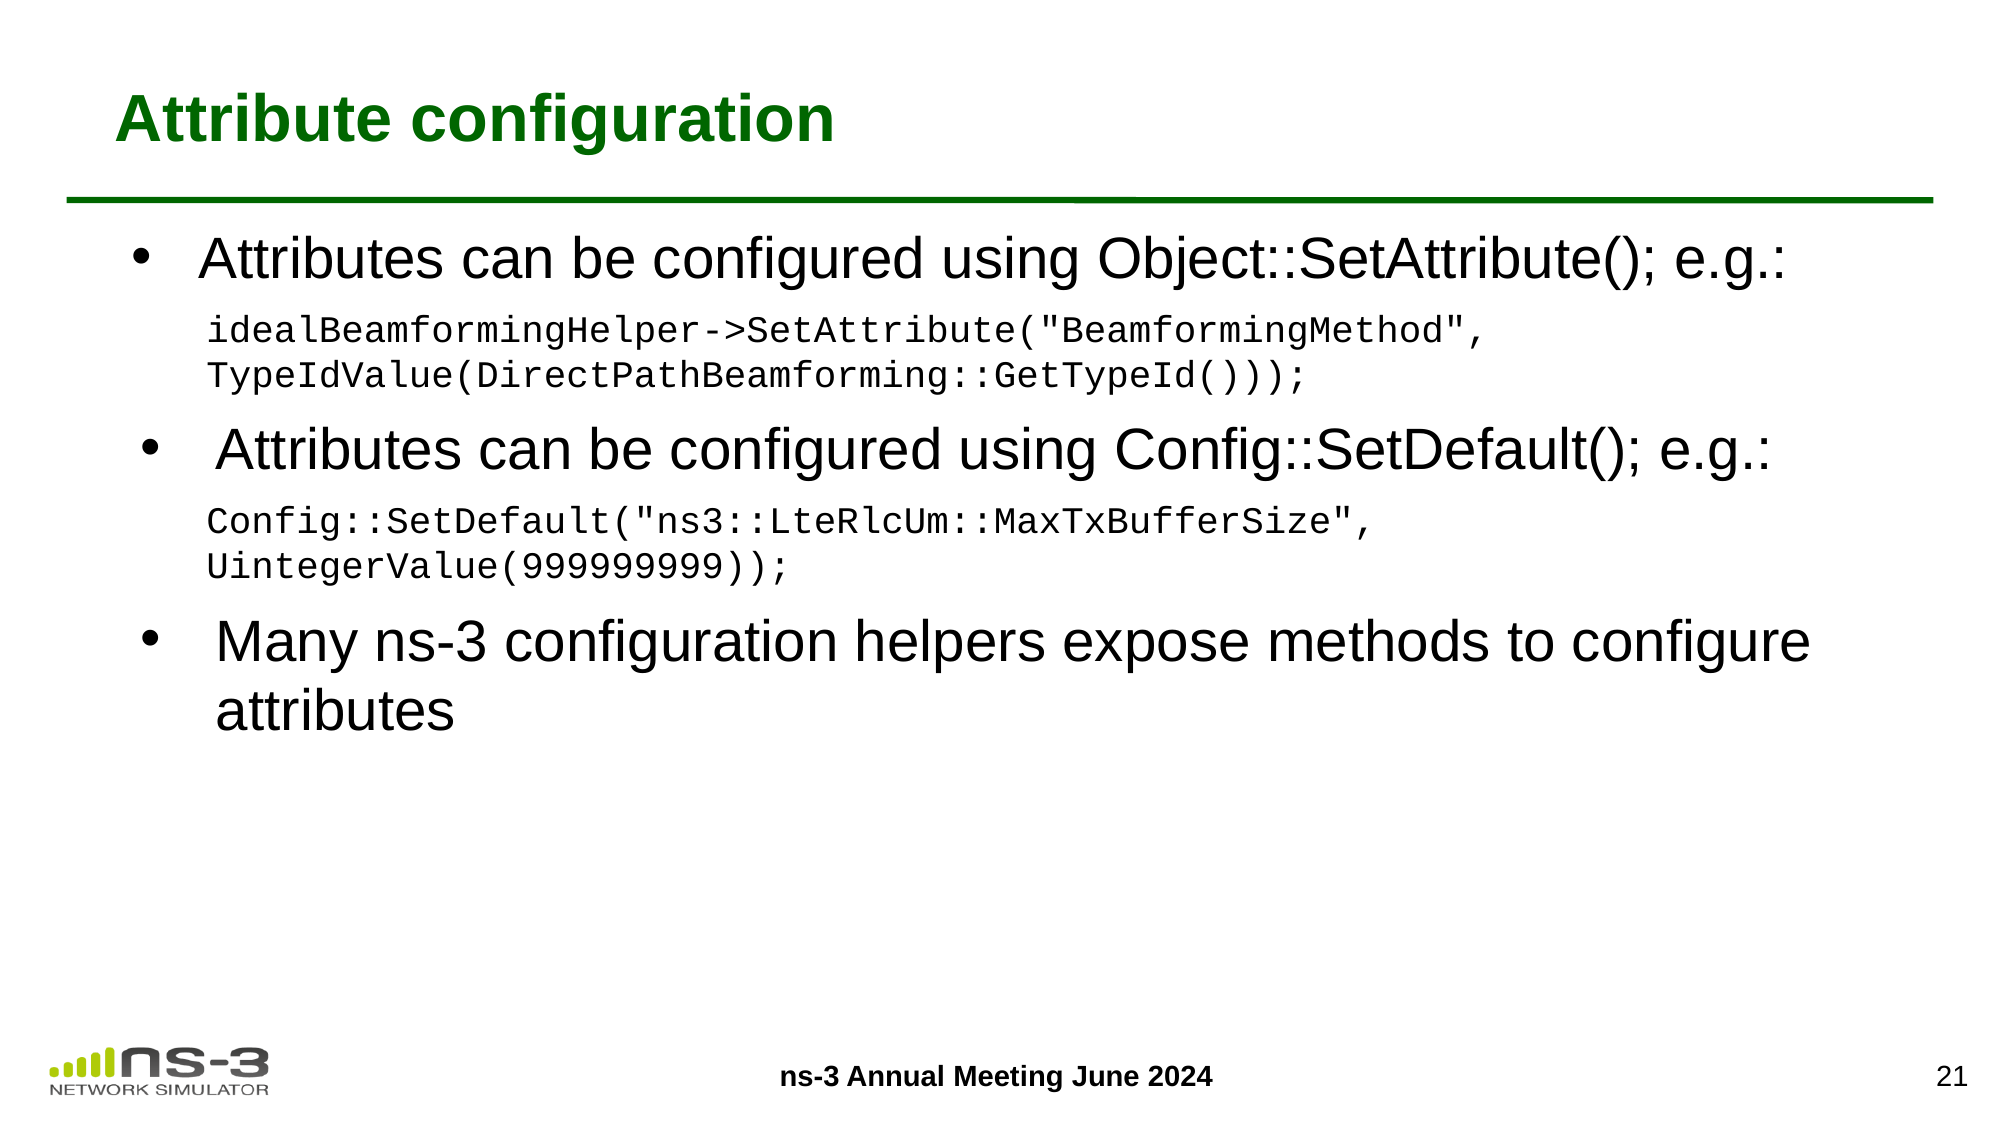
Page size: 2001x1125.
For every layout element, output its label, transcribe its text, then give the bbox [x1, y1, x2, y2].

slide_number 21 [1523, 1049, 1984, 1125]
list Attributes can be configured using Object::SetAttribute(); e.g.: idealBeamformingHelper->SetAttribute("BeamformingMethod", TypeIdValue(DirectPathBeamforming::GetTypeId())); Attributes can be configured using Config::SetDefault(); e.g.: Config::SetDefault("ns3::LteRlcUm::MaxTxBufferSize", UintegerValue(999999999)); Many ns-3 configuration helpers expose methods to configure attributes [116, 212, 1910, 1012]
picture [33, 1017, 284, 1125]
title Attribute configuration [99, 44, 1894, 186]
footer ns-3 Annual Meeting June 2024 [683, 1049, 1310, 1125]
